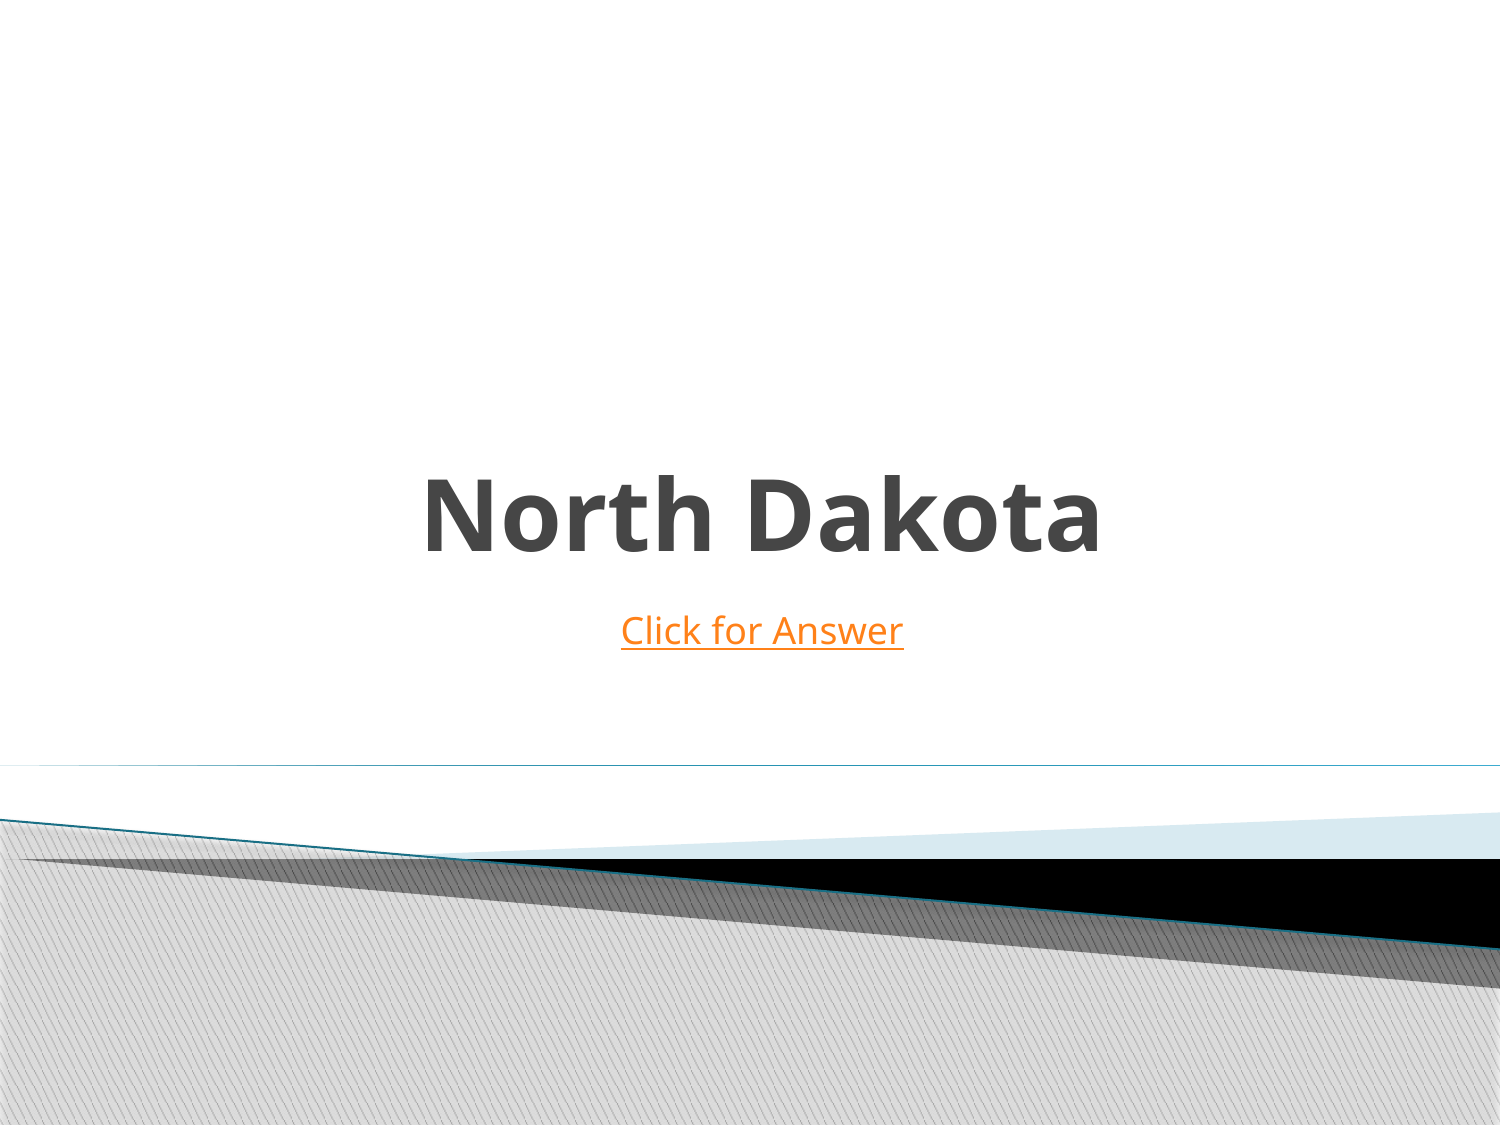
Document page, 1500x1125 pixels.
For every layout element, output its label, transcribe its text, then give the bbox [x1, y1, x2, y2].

picture [5, 859, 1500, 989]
title North Dakota [125, 337, 1400, 579]
text_box Click for Answer [587, 599, 938, 666]
